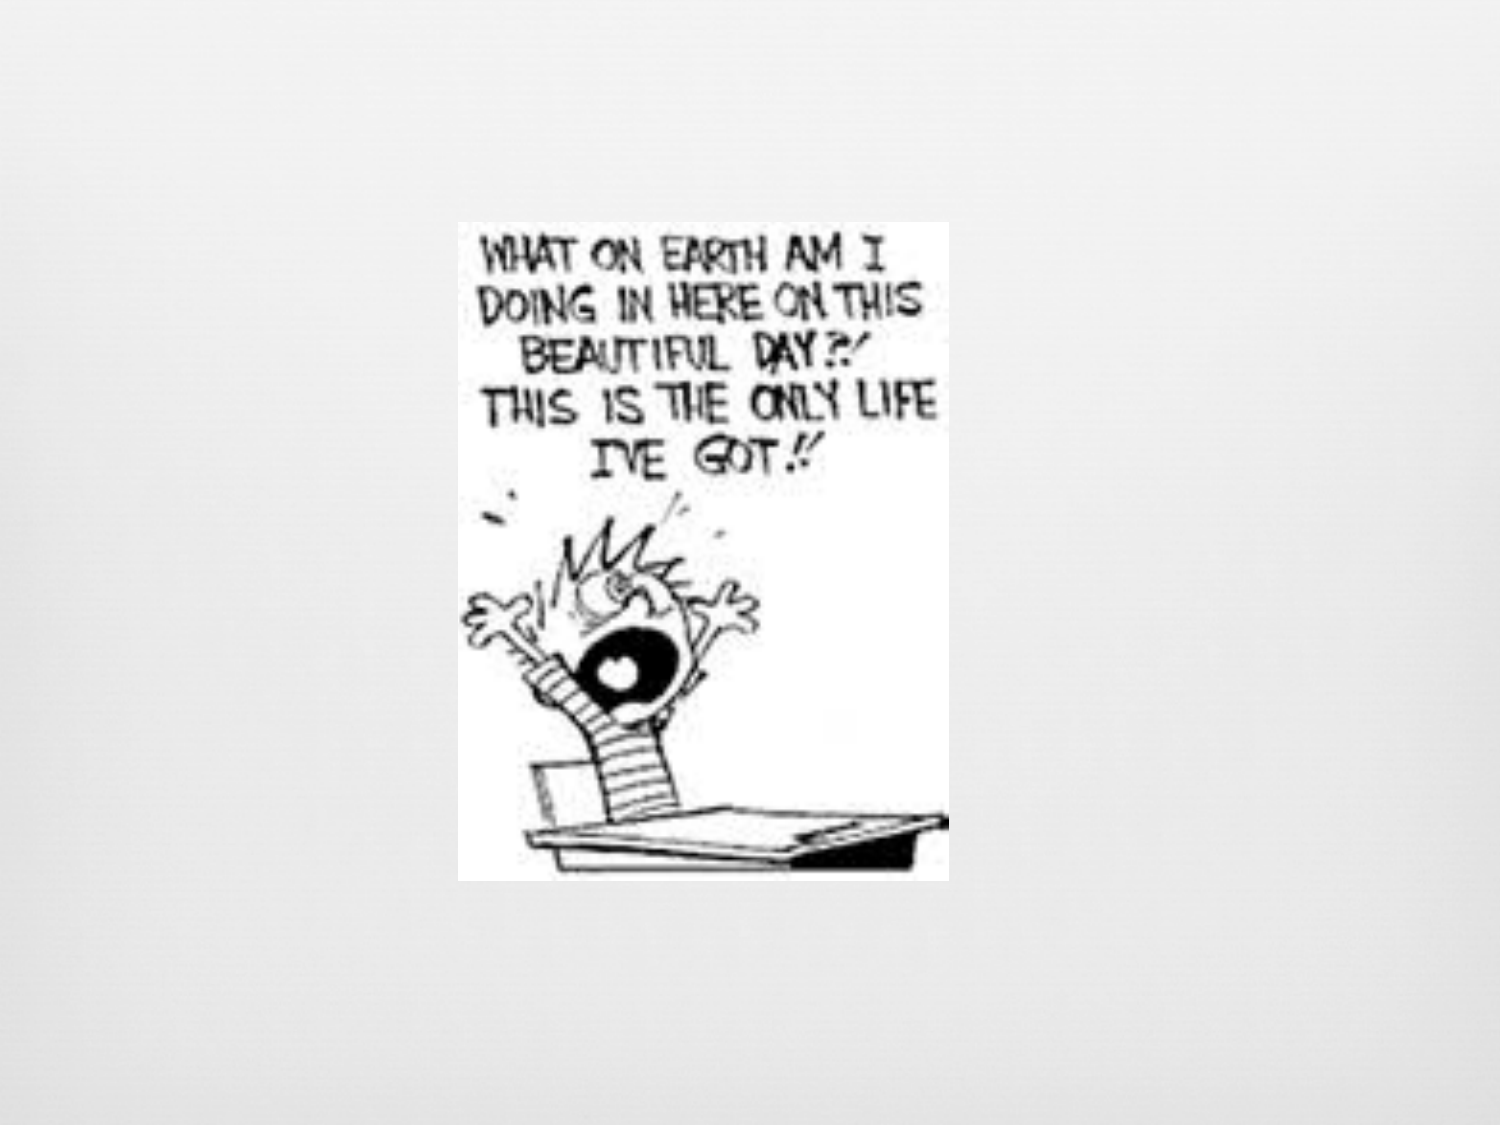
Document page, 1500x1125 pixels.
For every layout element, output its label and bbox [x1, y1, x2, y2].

picture [458, 221, 950, 882]
